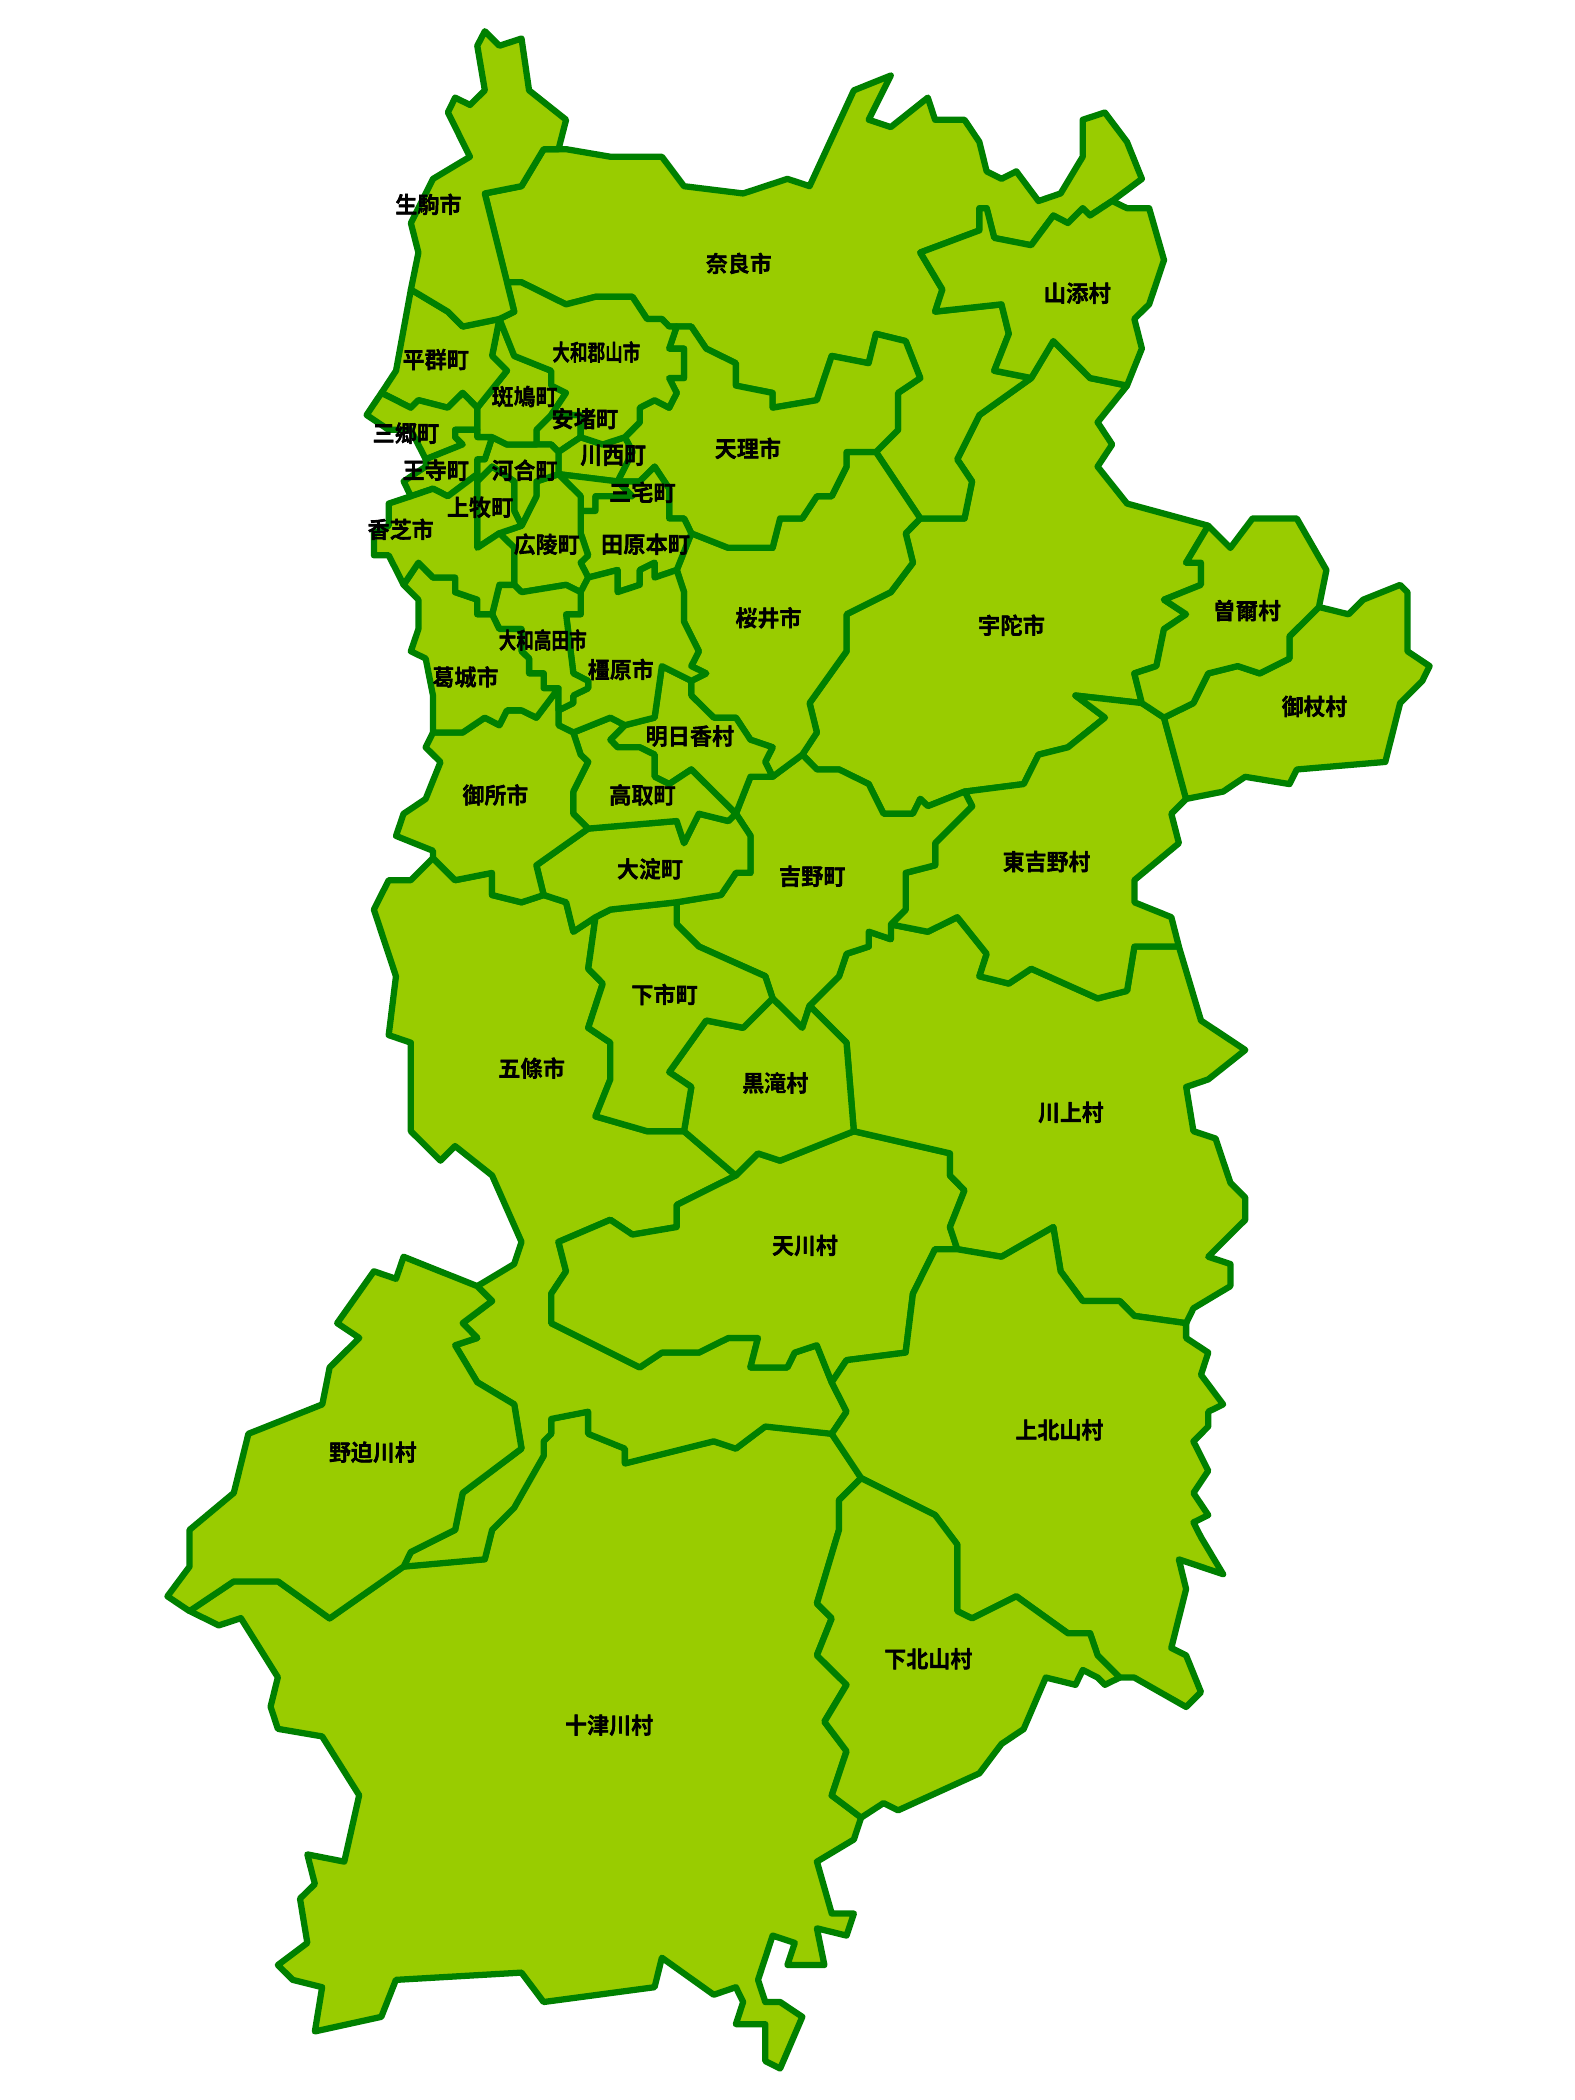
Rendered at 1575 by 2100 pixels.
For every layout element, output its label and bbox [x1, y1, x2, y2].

text_box [1281, 695, 1348, 718]
text_box [565, 1713, 654, 1737]
text_box [646, 724, 734, 748]
text_box [367, 518, 434, 541]
text_box [403, 348, 469, 371]
text_box [587, 658, 654, 681]
text_box [885, 1647, 973, 1670]
text_box [979, 614, 1045, 637]
text_box [617, 857, 683, 881]
text_box [772, 1234, 838, 1257]
text_box [403, 459, 469, 482]
text_box [552, 340, 640, 364]
text_box [395, 193, 462, 216]
text_box [462, 783, 528, 807]
text_box [447, 496, 513, 519]
text_box [705, 252, 772, 275]
text_box [735, 606, 801, 630]
text_box [1038, 1101, 1104, 1124]
text_box [610, 783, 676, 807]
text_box [491, 459, 558, 482]
text_box [602, 533, 690, 556]
text_box [1215, 599, 1281, 622]
text_box [1003, 850, 1091, 873]
text_box [1045, 281, 1111, 305]
text_box [499, 628, 587, 652]
text_box [499, 1056, 565, 1080]
text_box [632, 983, 698, 1006]
text_box [513, 533, 580, 556]
text_box [715, 437, 781, 460]
text_box [432, 665, 499, 689]
text_box [580, 444, 646, 467]
text_box [373, 422, 439, 445]
text_box [742, 1071, 809, 1095]
text_box [552, 407, 618, 430]
text_box [329, 1441, 417, 1464]
text_box [167, 30, 1430, 2069]
text_box [779, 865, 846, 888]
text_box [1016, 1418, 1104, 1442]
text_box [491, 385, 558, 408]
text_box [610, 481, 676, 504]
